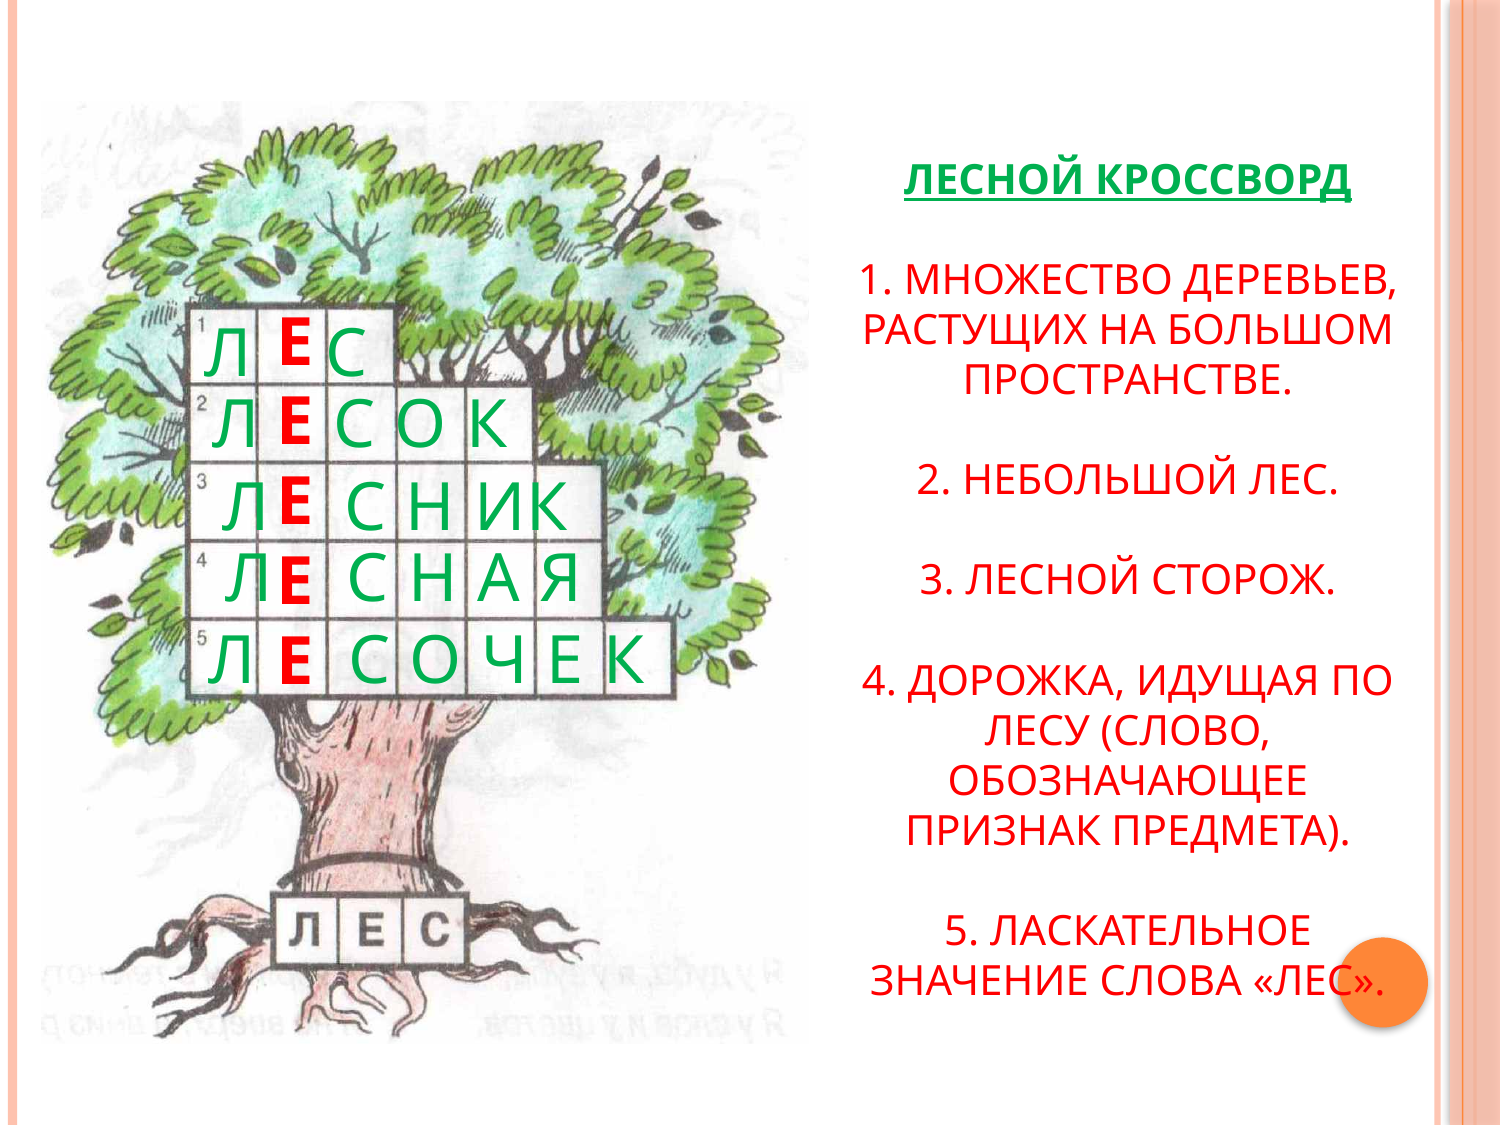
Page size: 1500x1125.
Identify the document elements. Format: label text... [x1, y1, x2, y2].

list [40, 101, 810, 1045]
title ЛЕСНОЙ КРОССВОРД 1. Множество деревьев, растущих на большом пространстве. 2. Небольшой лес. 3. Лесной сторож. 4. дорожка, идущая по лесу (слово, обозначающее признак предмета). 5. Ласкательное значение слова «лес». [832, 45, 1424, 1012]
